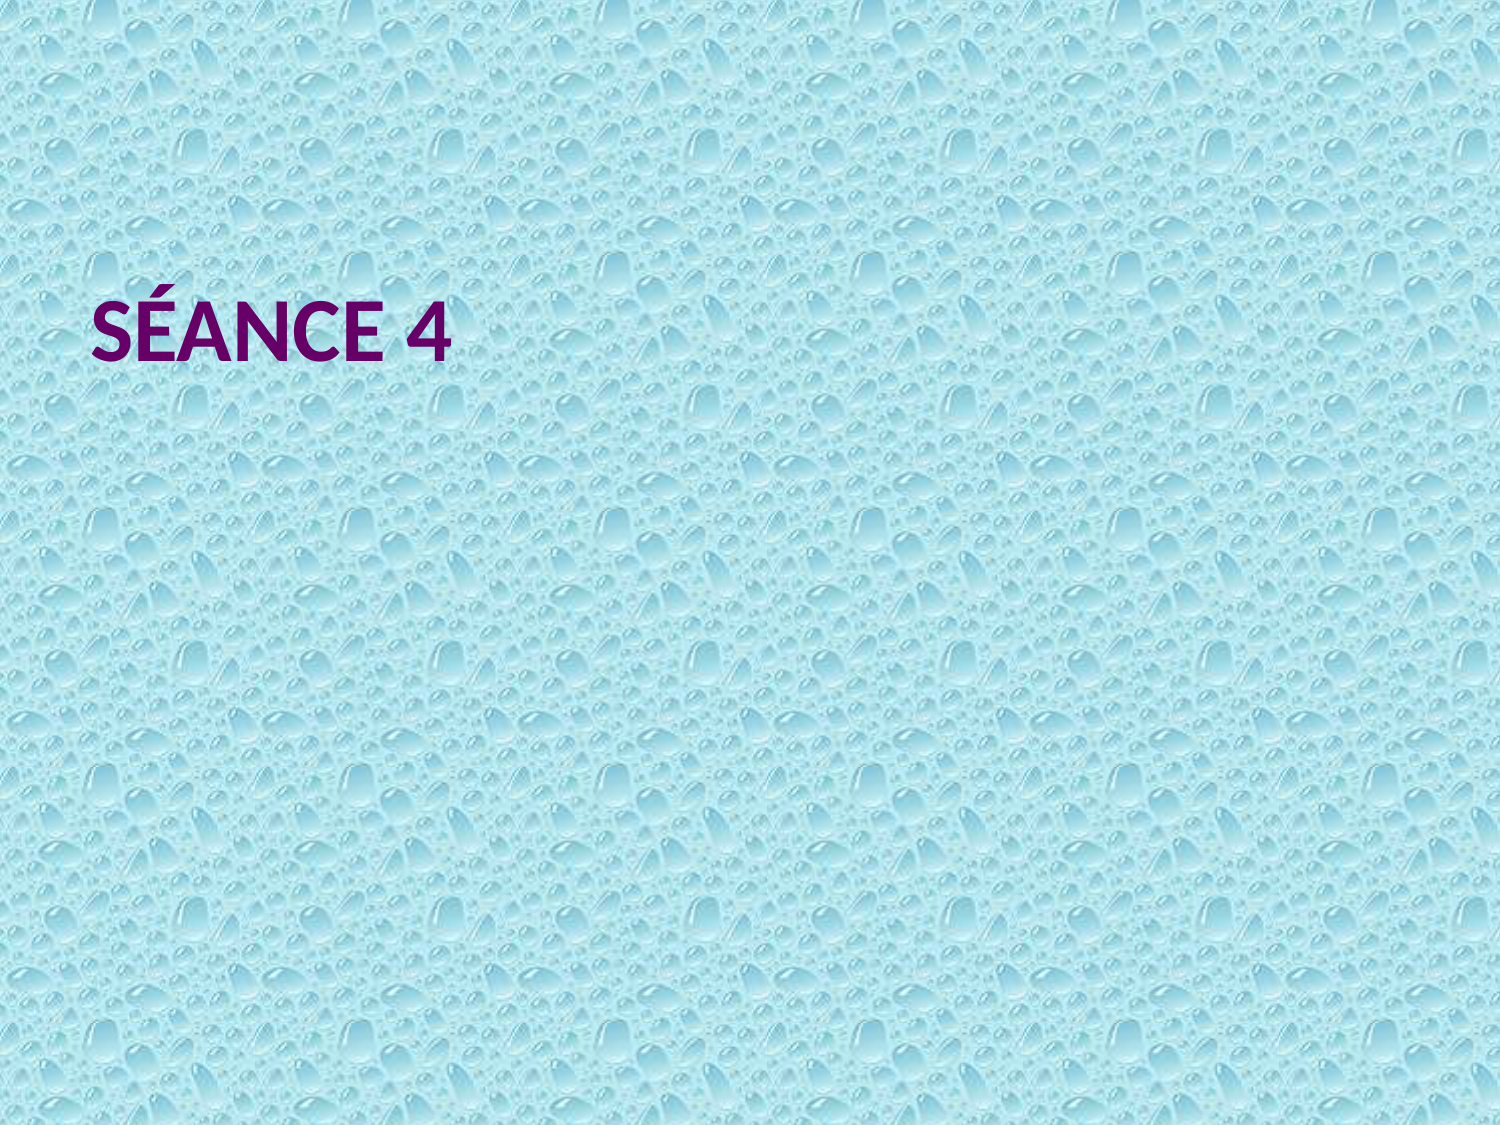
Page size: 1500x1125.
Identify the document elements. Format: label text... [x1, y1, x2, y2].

list Séance 4 [75, 262, 1425, 1005]
picture [0, 0, 1500, 1125]
